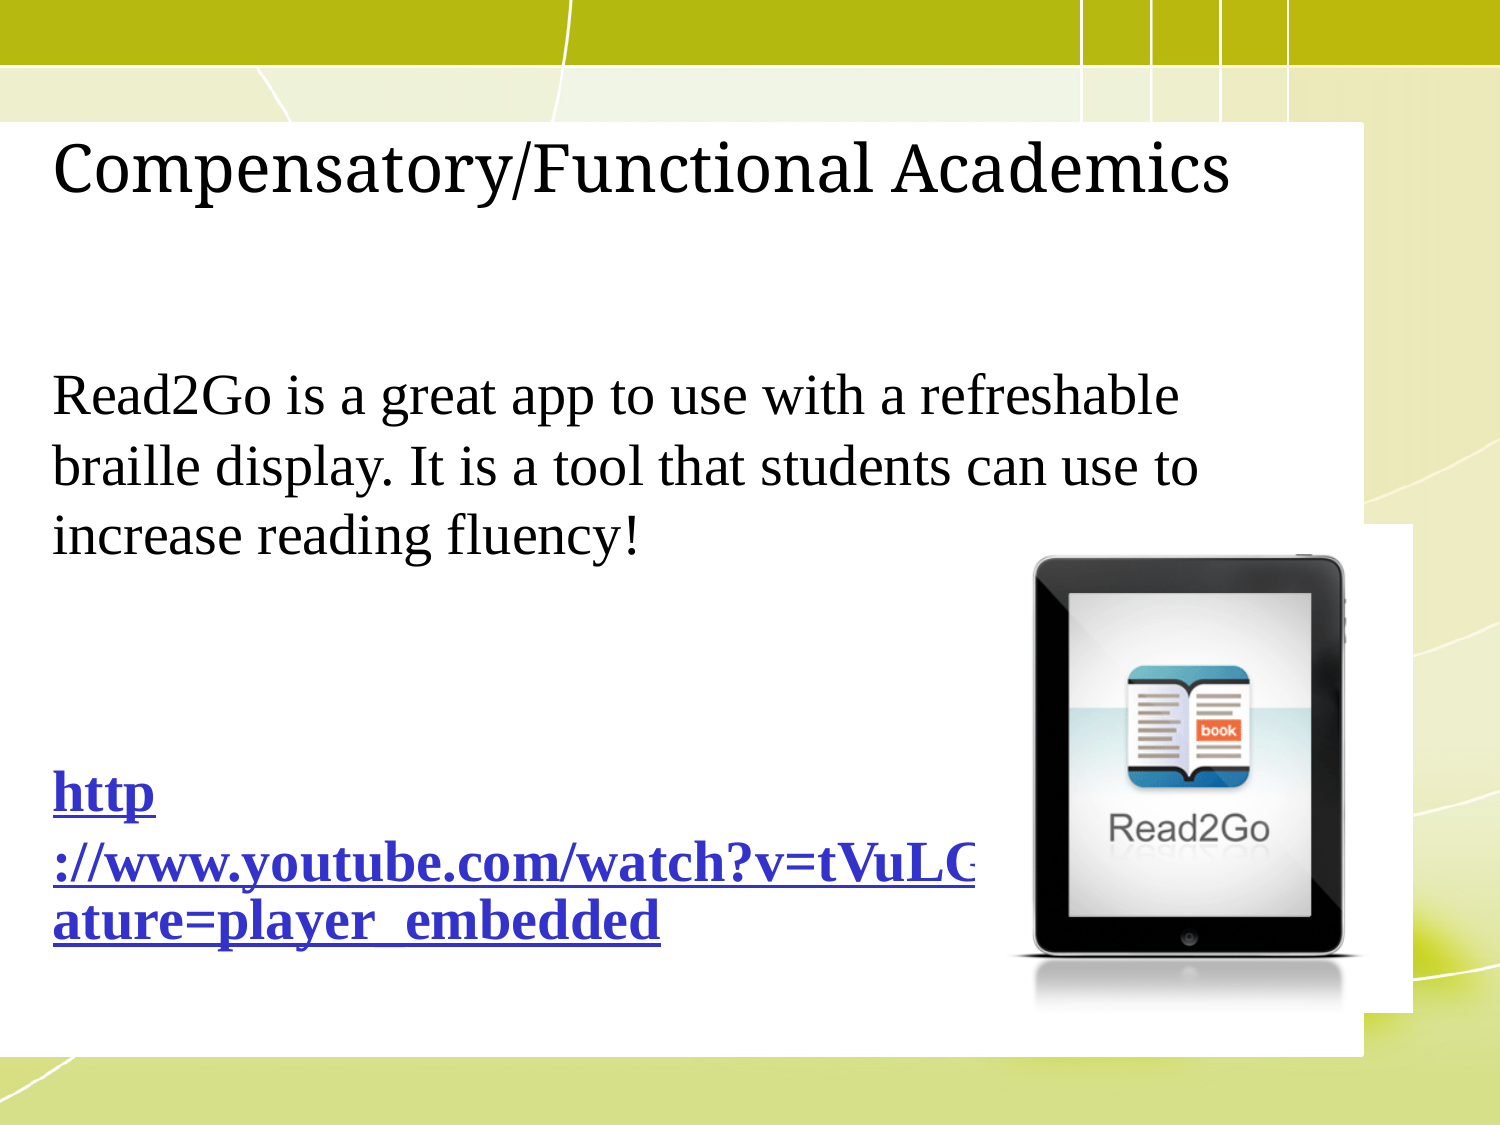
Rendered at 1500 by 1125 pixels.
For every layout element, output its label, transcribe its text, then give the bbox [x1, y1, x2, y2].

picture [0, 0, 1500, 1125]
list Read2Go is a great app to use with a refreshable braille display. It is a tool that students can use to increase reading fluency! http://www.youtube.com/watch?v=tVuLGrab9JA&feature=player_embedded [37, 287, 1288, 963]
title Compensatory/Functional Academics [37, 137, 1288, 276]
